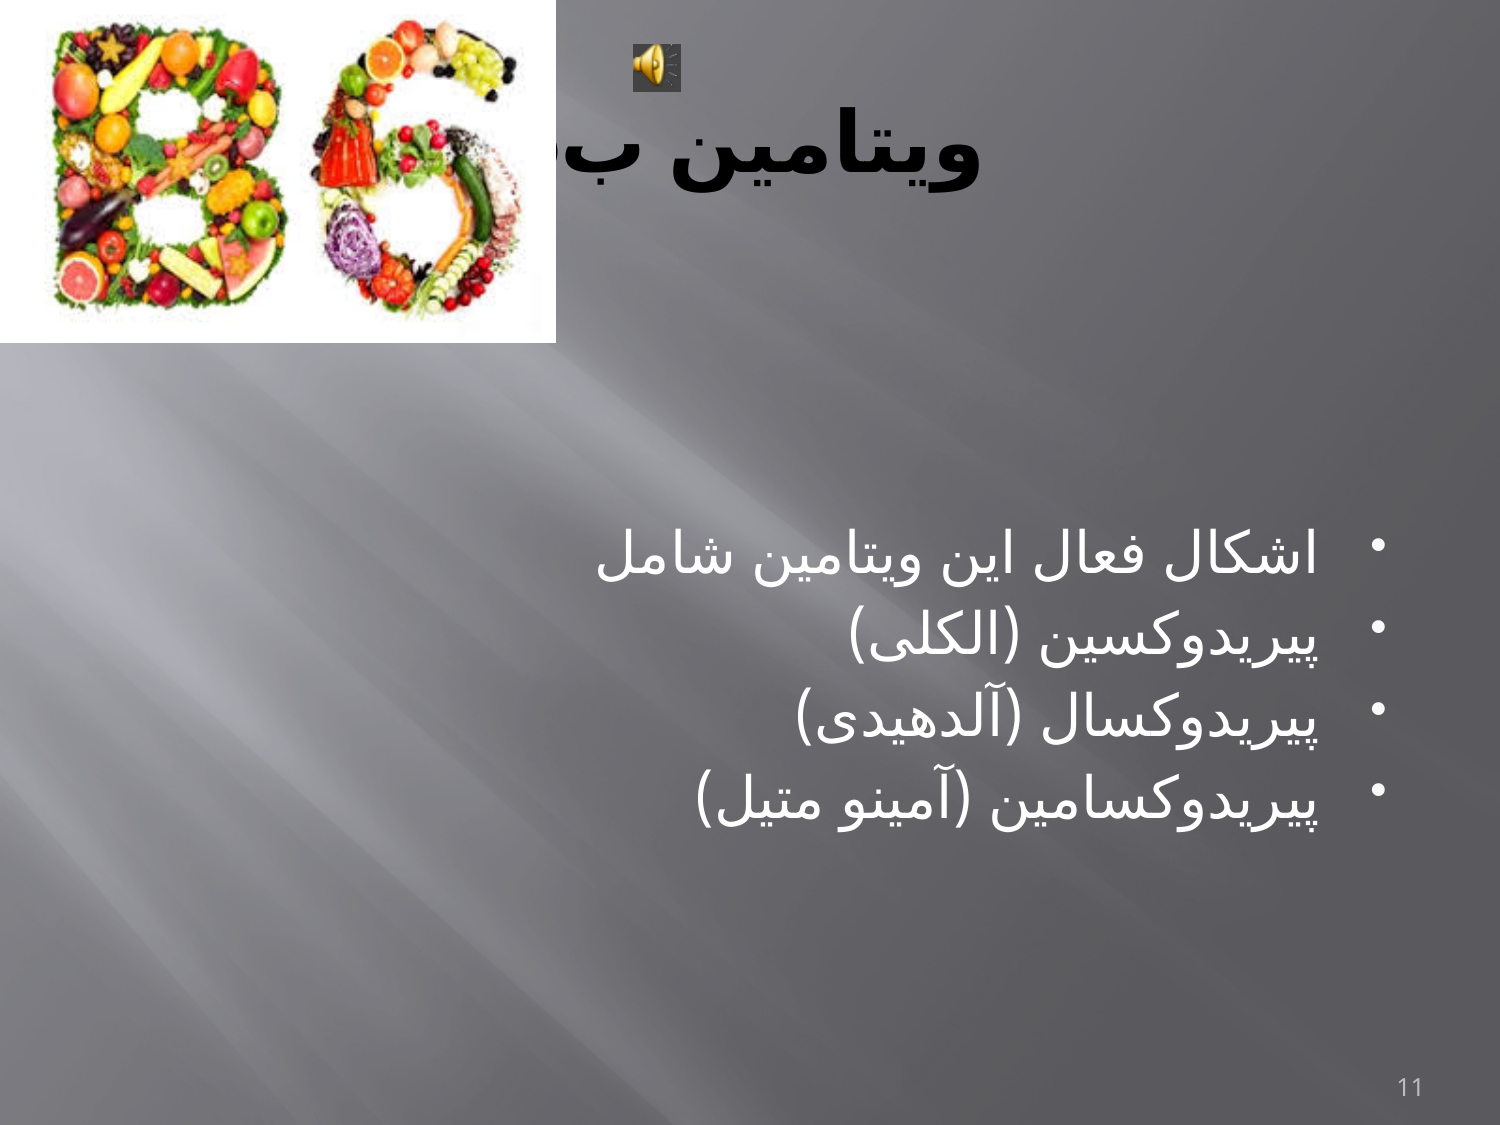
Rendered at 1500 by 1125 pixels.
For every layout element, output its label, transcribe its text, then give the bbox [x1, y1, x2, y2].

picture [0, 0, 556, 343]
list اشکال فعال این ویتامین شامل پیریدوکسین (الکلی) پیریدوکسال (آلدهیدی) پیریدوکسامین (آمینو متیل) [75, 262, 1425, 1035]
title ویتامین ب6 [597, 45, 1425, 233]
slide_number 11 [1299, 1052, 1425, 1113]
picture [631, 42, 683, 93]
